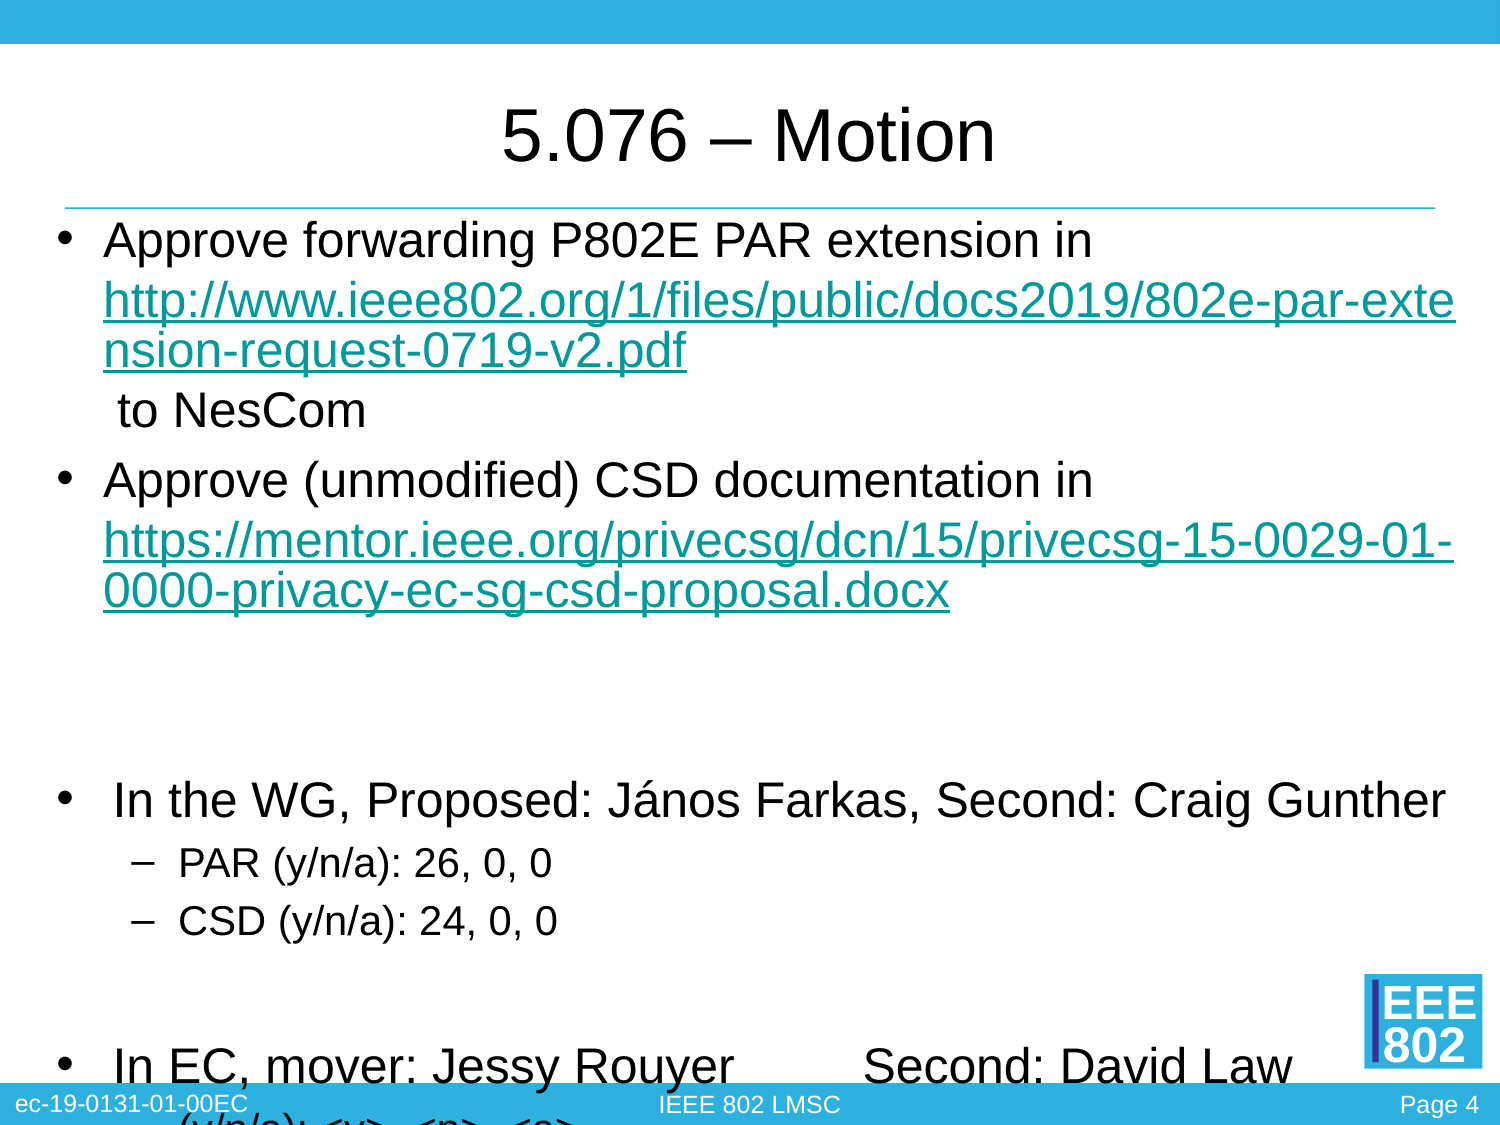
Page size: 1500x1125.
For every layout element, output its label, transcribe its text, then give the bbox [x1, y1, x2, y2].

title 5.076 – Motion [75, 66, 1425, 197]
list Approve forwarding P802E PAR extension in http://www.ieee802.org/1/files/public/docs2019/802e-par-extension-request-0719-v2.pdf to NesCom Approve (unmodified) CSD documentation in https://mentor.ieee.org/privecsg/dcn/15/privecsg-15-0029-01-0000-privacy-ec-sg-csd-proposal.docx In the WG, Proposed: János Farkas, Second: Craig Gunther PAR (y/n/a): 26, 0, 0 CSD (y/n/a): 24, 0, 0 In EC, mover: Jessy Rouyer Second: David Law (y/n/a): <y>, <n>, <a> [41, 200, 1488, 1018]
